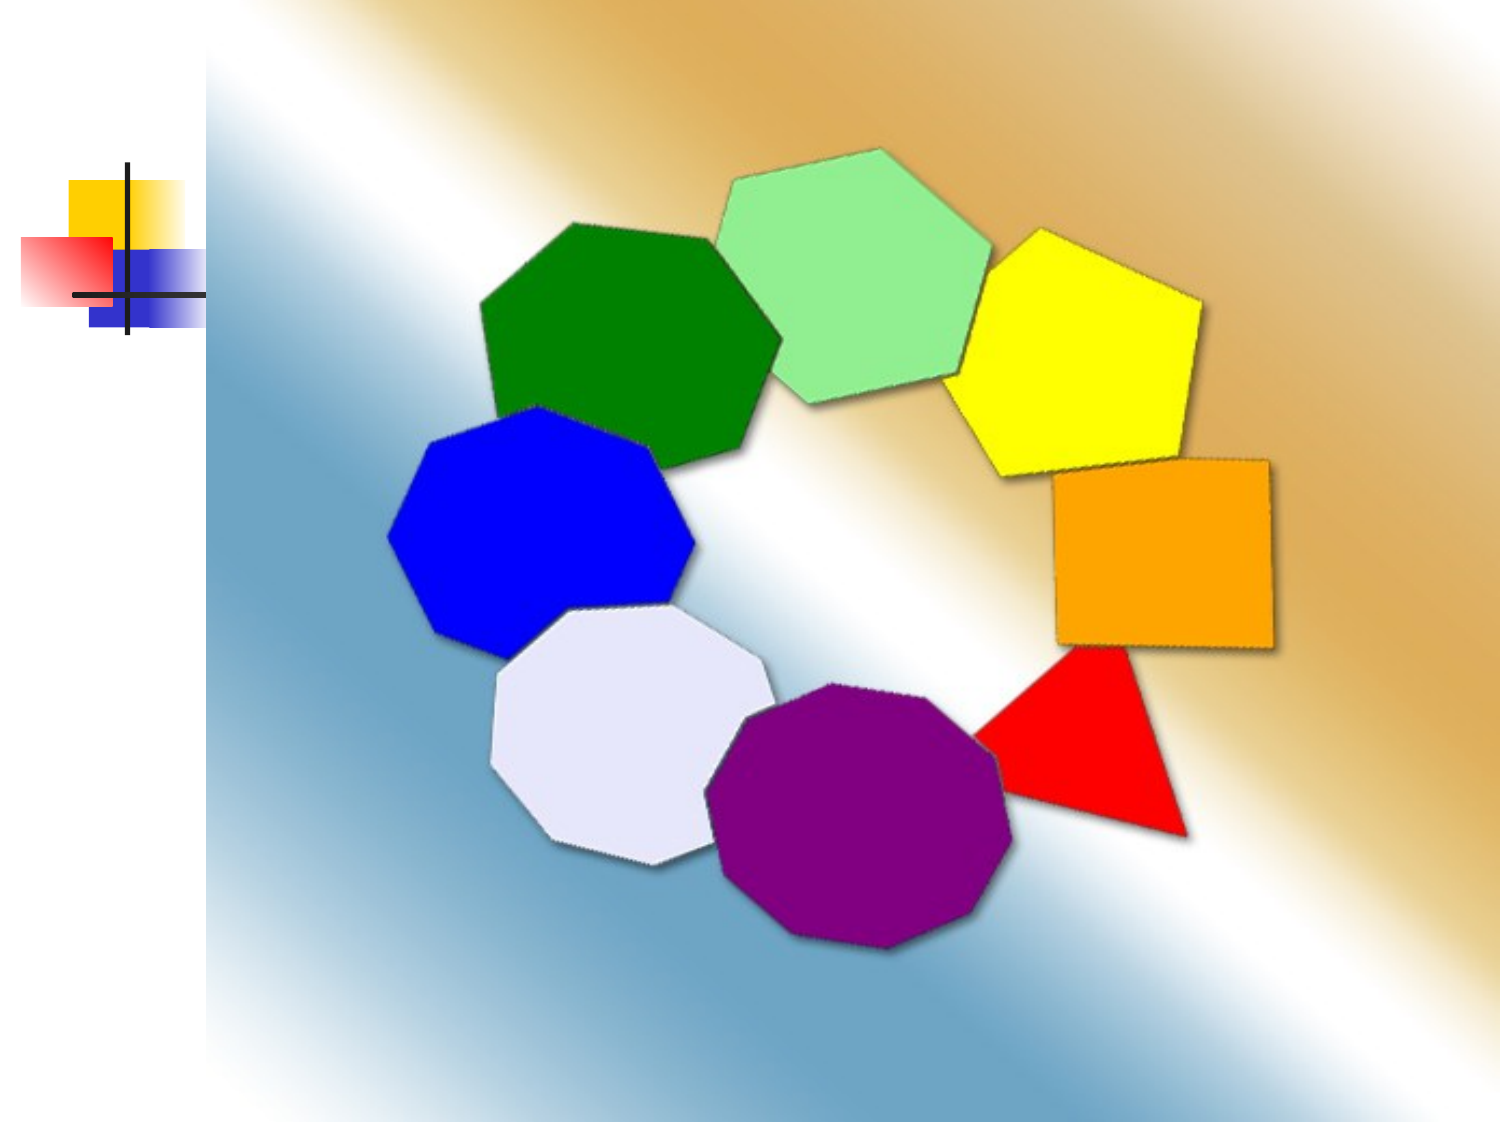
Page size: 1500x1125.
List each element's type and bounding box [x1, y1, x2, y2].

picture [206, 0, 1500, 1123]
